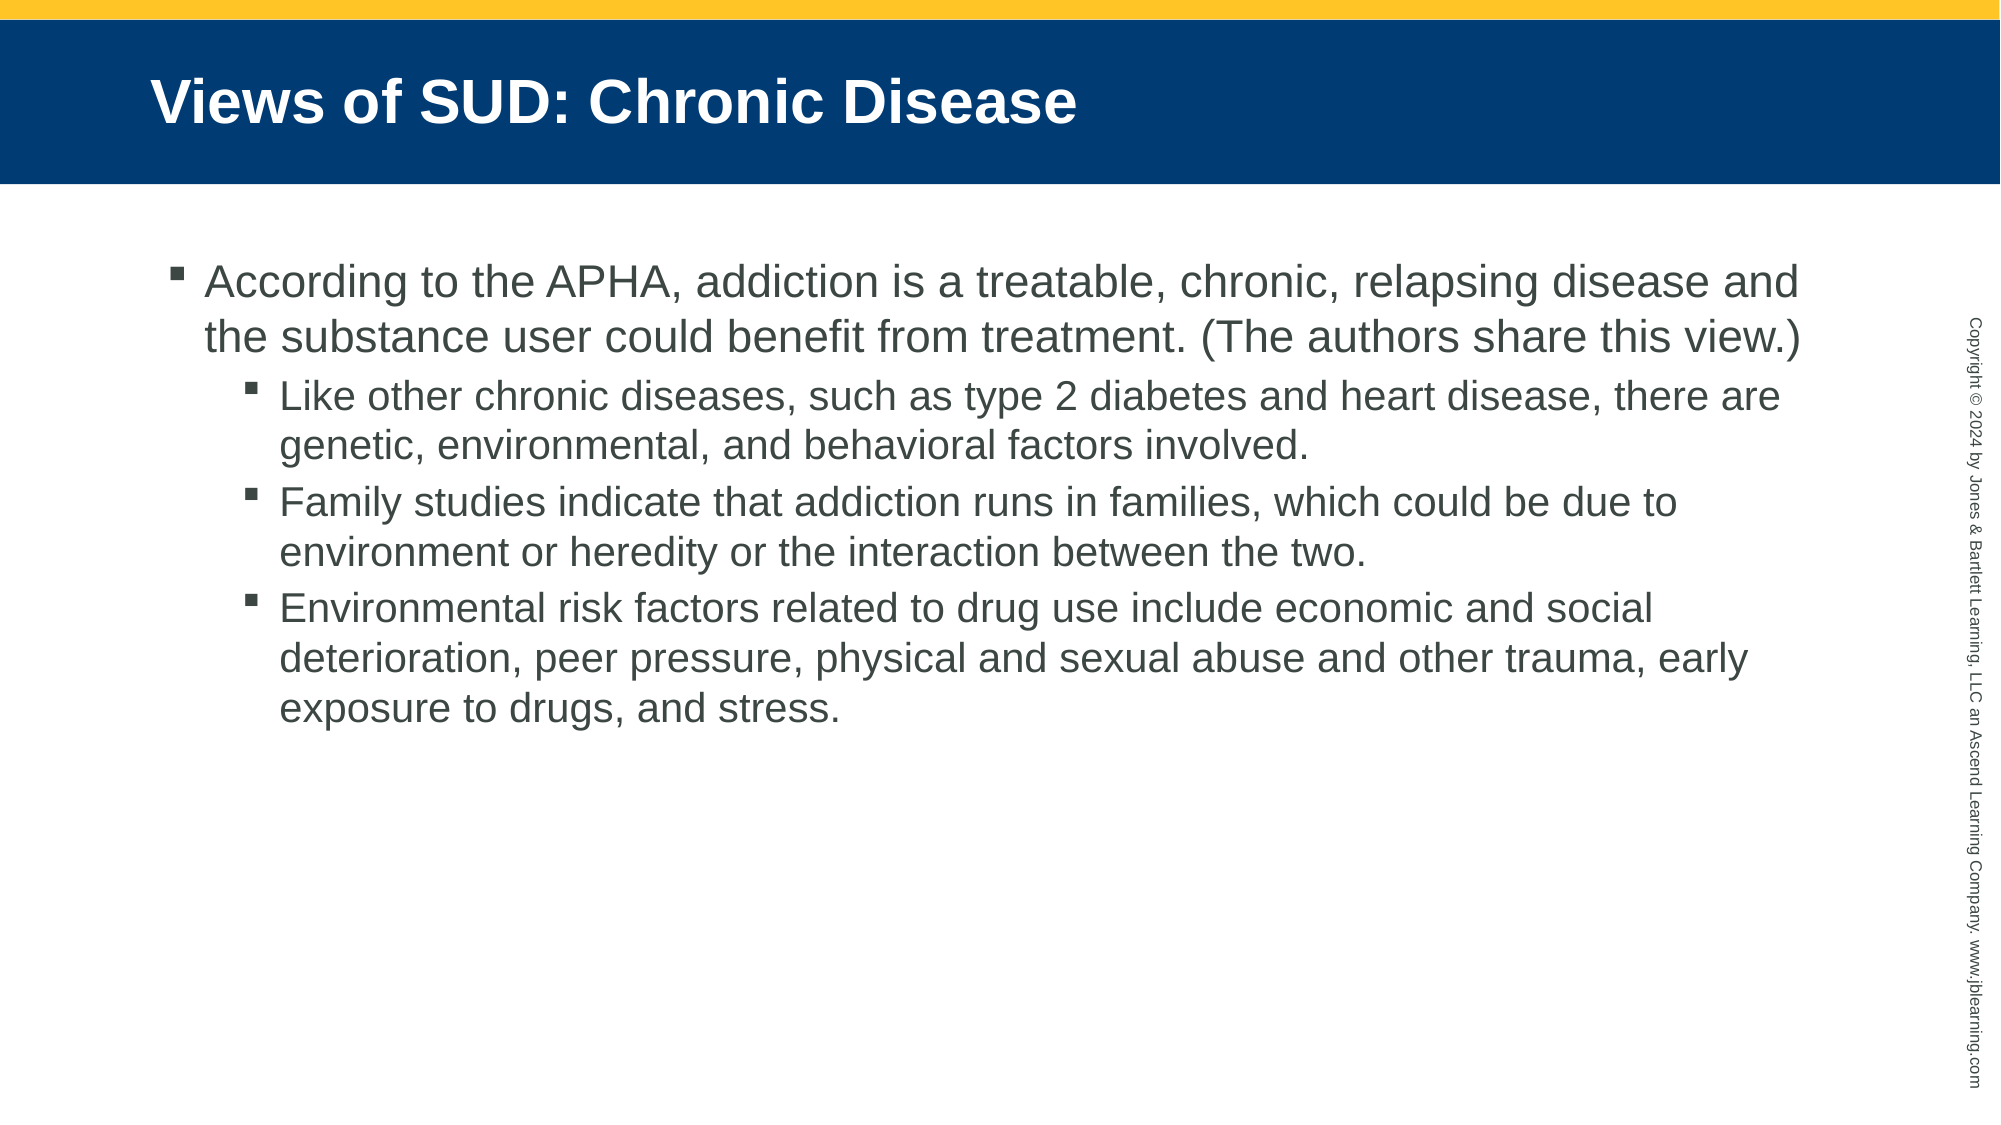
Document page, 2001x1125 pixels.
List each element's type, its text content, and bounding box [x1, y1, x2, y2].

title Views of SUD: Chronic Disease [0, 19, 2000, 185]
list According to the APHA, addiction is a treatable, chronic, relapsing disease and the substance user could benefit from treatment. (The authors share this view.) Like other chronic diseases, such as type 2 diabetes and heart disease, there are genetic, environmental, and behavioral factors involved. Family studies indicate that addiction runs in families, which could be due to environment or heredity or the interaction between the two. Environmental risk factors related to drug use include economic and social deterioration, peer pressure, physical and sexual abuse and other trauma, early exposure to drugs, and stress. [151, 244, 1840, 1016]
